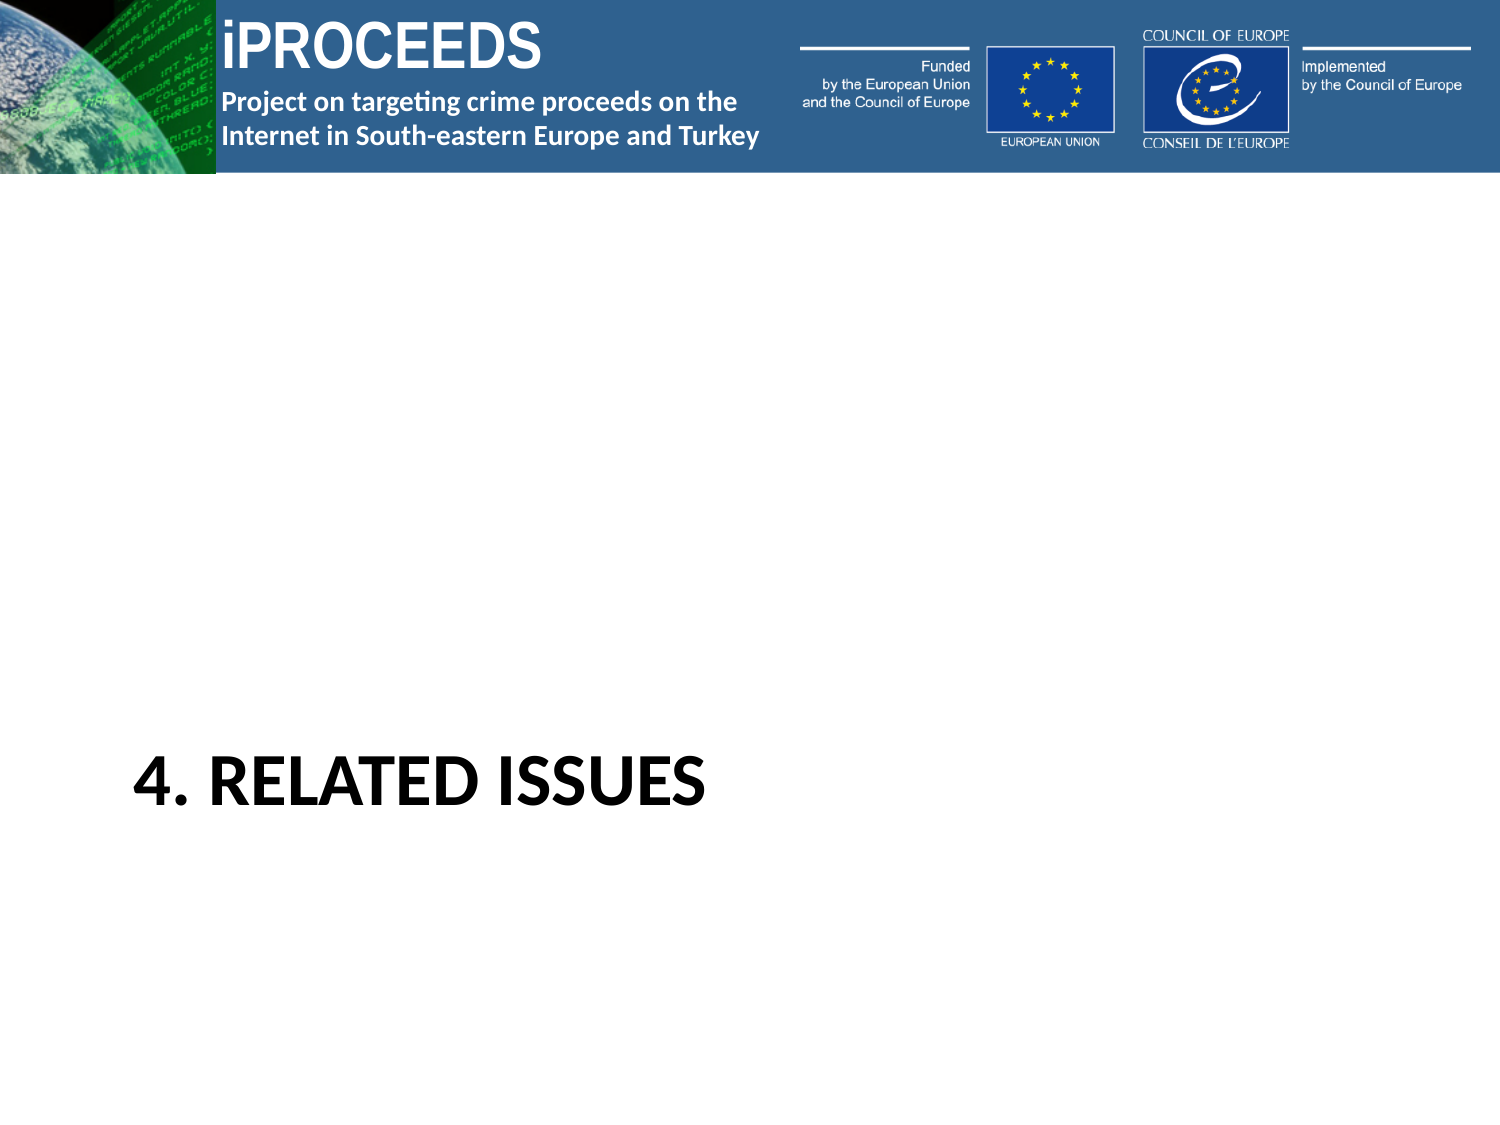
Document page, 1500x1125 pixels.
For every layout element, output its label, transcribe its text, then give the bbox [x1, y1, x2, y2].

picture [800, 30, 1471, 148]
title 4. Related issues [118, 722, 1394, 947]
picture [0, 0, 216, 174]
